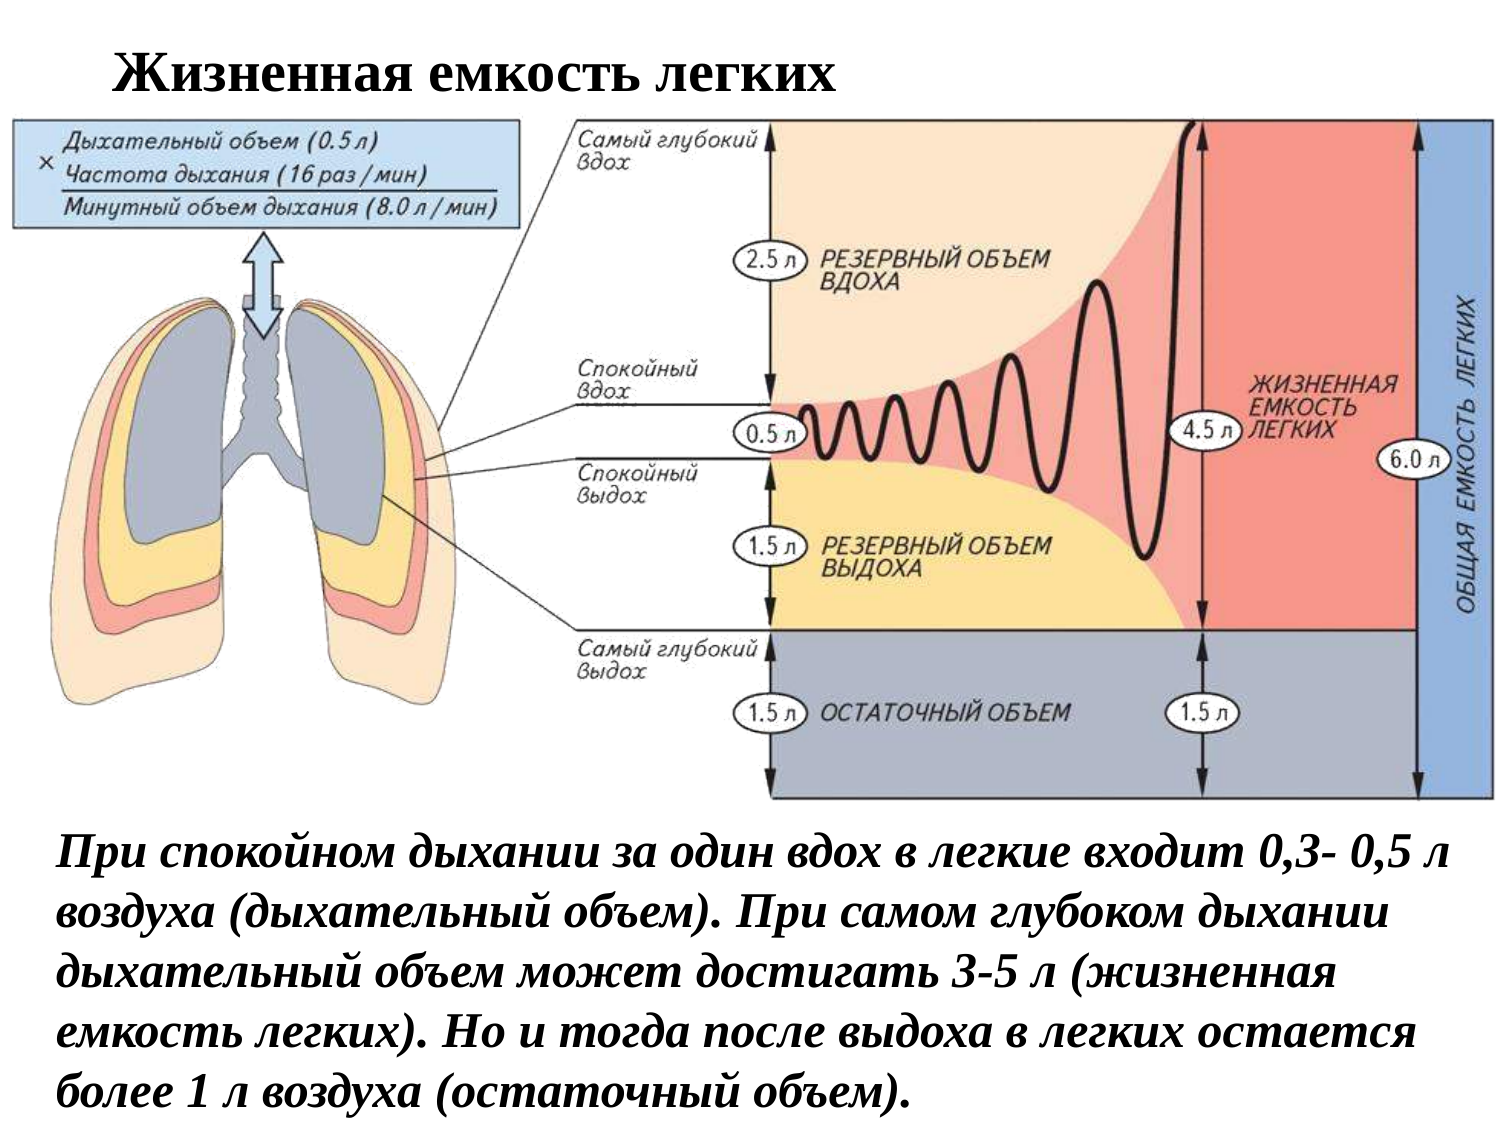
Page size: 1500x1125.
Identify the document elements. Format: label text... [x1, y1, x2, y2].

text_box При спокойном дыхании за один вдох в легкие входит 0,3- 0,5 л воздуха (дыхательный объем). При самом глубоком дыхании дыхательный объем может достигать 3-5 л (жизненная емкость легких). Но и тогда после выдоха в легких остается более 1 л воздуха (остаточный объем). [41, 821, 1500, 1125]
picture [0, 101, 1500, 814]
text_box Жизненная емкость легких [98, 26, 853, 100]
